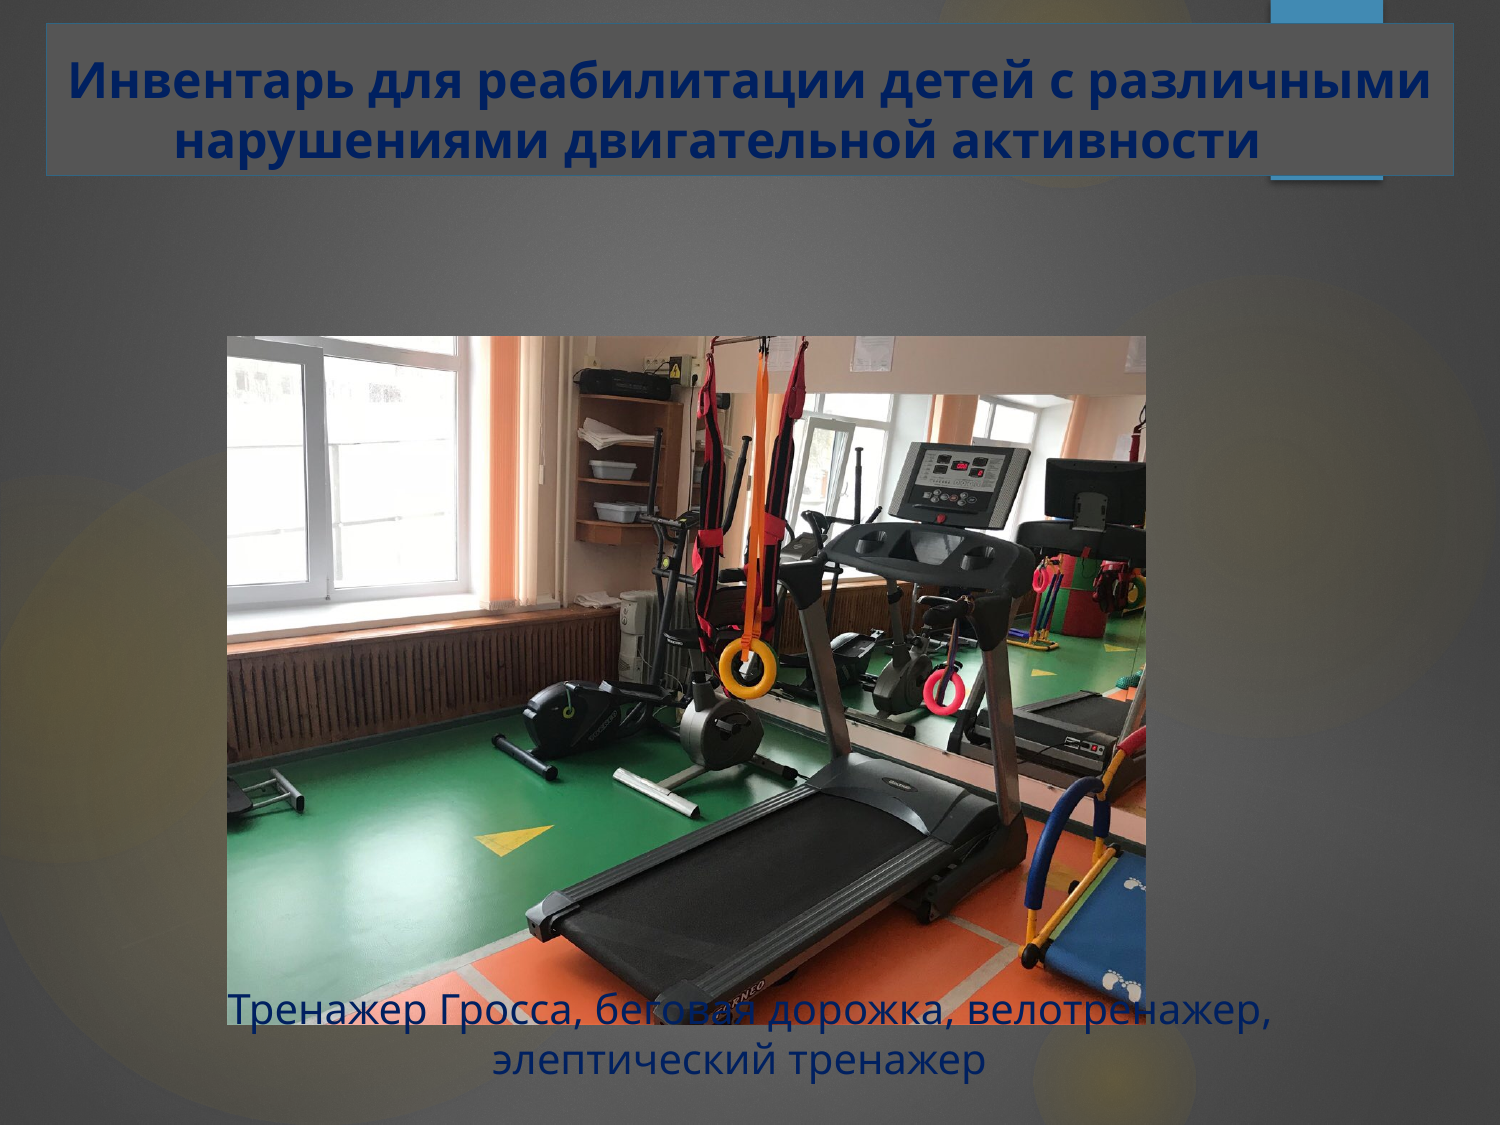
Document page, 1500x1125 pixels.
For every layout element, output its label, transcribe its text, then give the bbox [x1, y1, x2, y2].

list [227, 336, 1146, 1026]
text_box Тренажер Гросса, беговая дорожка, велотренажер, элептический тренажер [93, 984, 1418, 1090]
text_box Инвентарь для реабилитации детей с различными нарушениями двигательной активности [46, 23, 1454, 176]
